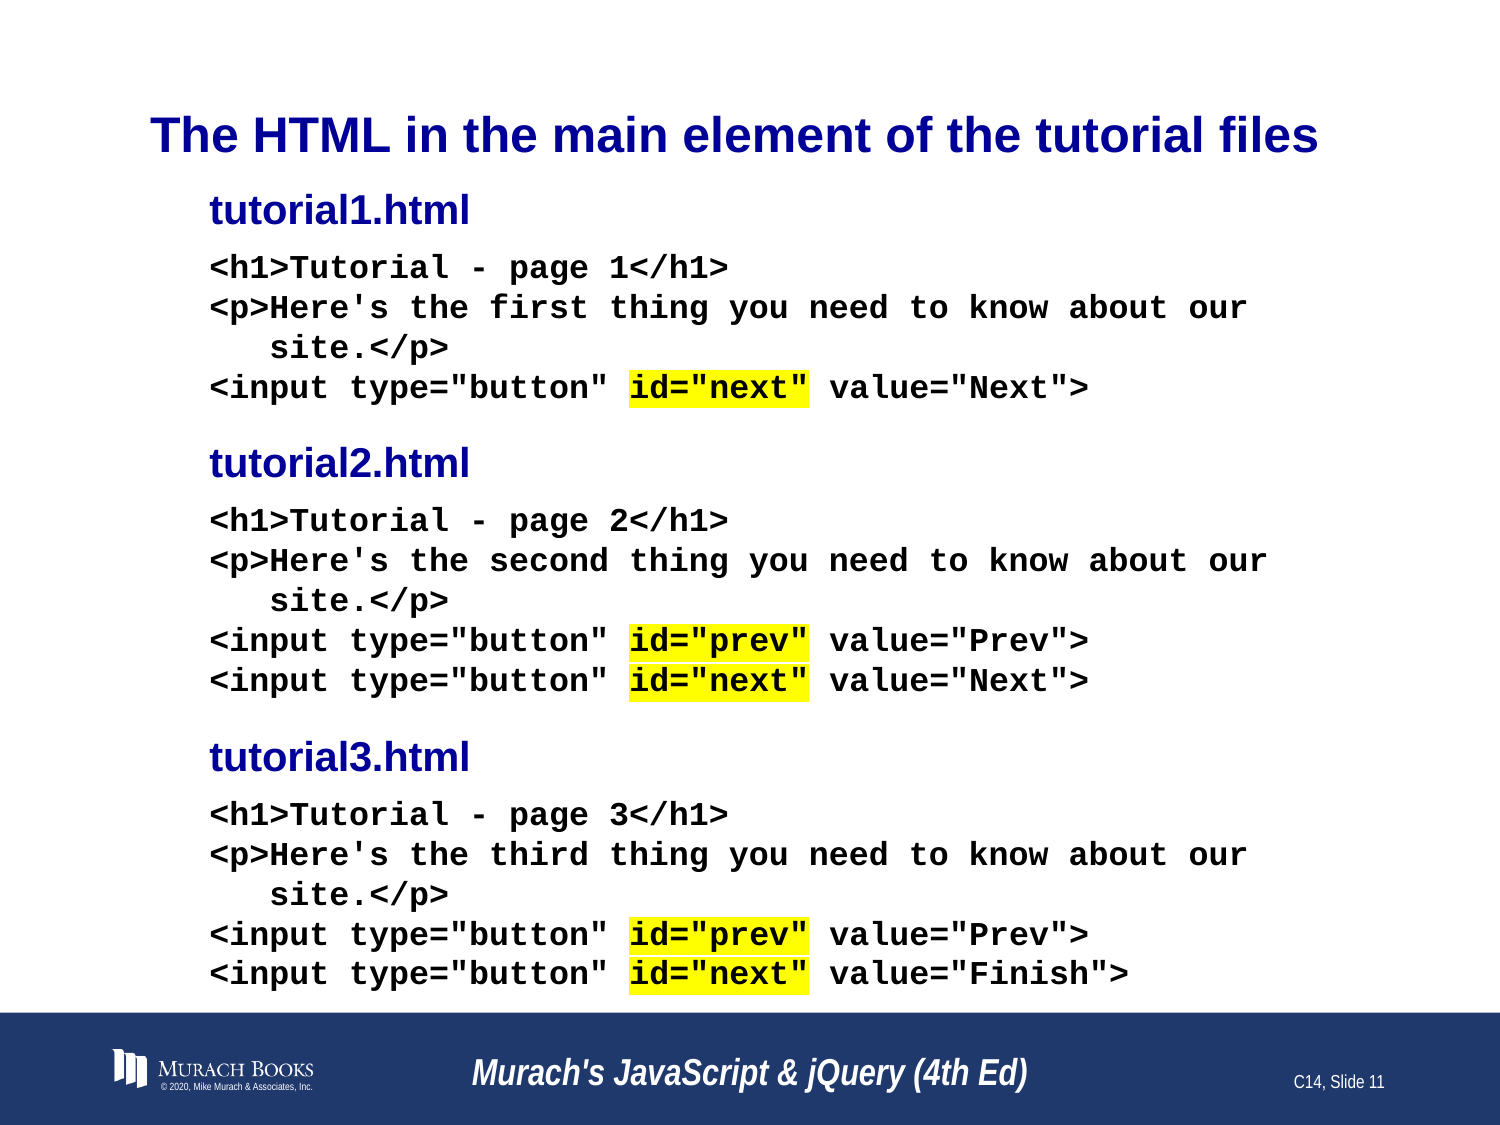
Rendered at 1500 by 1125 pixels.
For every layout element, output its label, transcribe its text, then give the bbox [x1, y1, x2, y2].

slide_number C14, Slide 11 [1087, 1025, 1400, 1100]
slide_number Murach's JavaScript & jQuery (4th Ed) [463, 1025, 1050, 1100]
title The HTML in the main element of the tutorial files [150, 102, 1350, 164]
footer © 2020, Mike Murach & Associates, Inc. [12, 1025, 463, 1100]
list tutorial1.html <h1>Tutorial - page 1</h1> <p>Here's the first thing you need to know about our site.</p> <input type="button" id="next" value="Next"> tutorial2.html <h1>Tutorial - page 2</h1> <p>Here's the second thing you need to know about our site.</p> <input type="button" id="prev" value="Prev"> <input type="button" id="next" value="Next"> tutorial3.html <h1>Tutorial - page 3</h1> <p>Here's the third thing you need to know about our site.</p> <input type="button" id="prev" value="Prev"> <input type="button" id="next" value="Finish"> [137, 174, 1350, 975]
